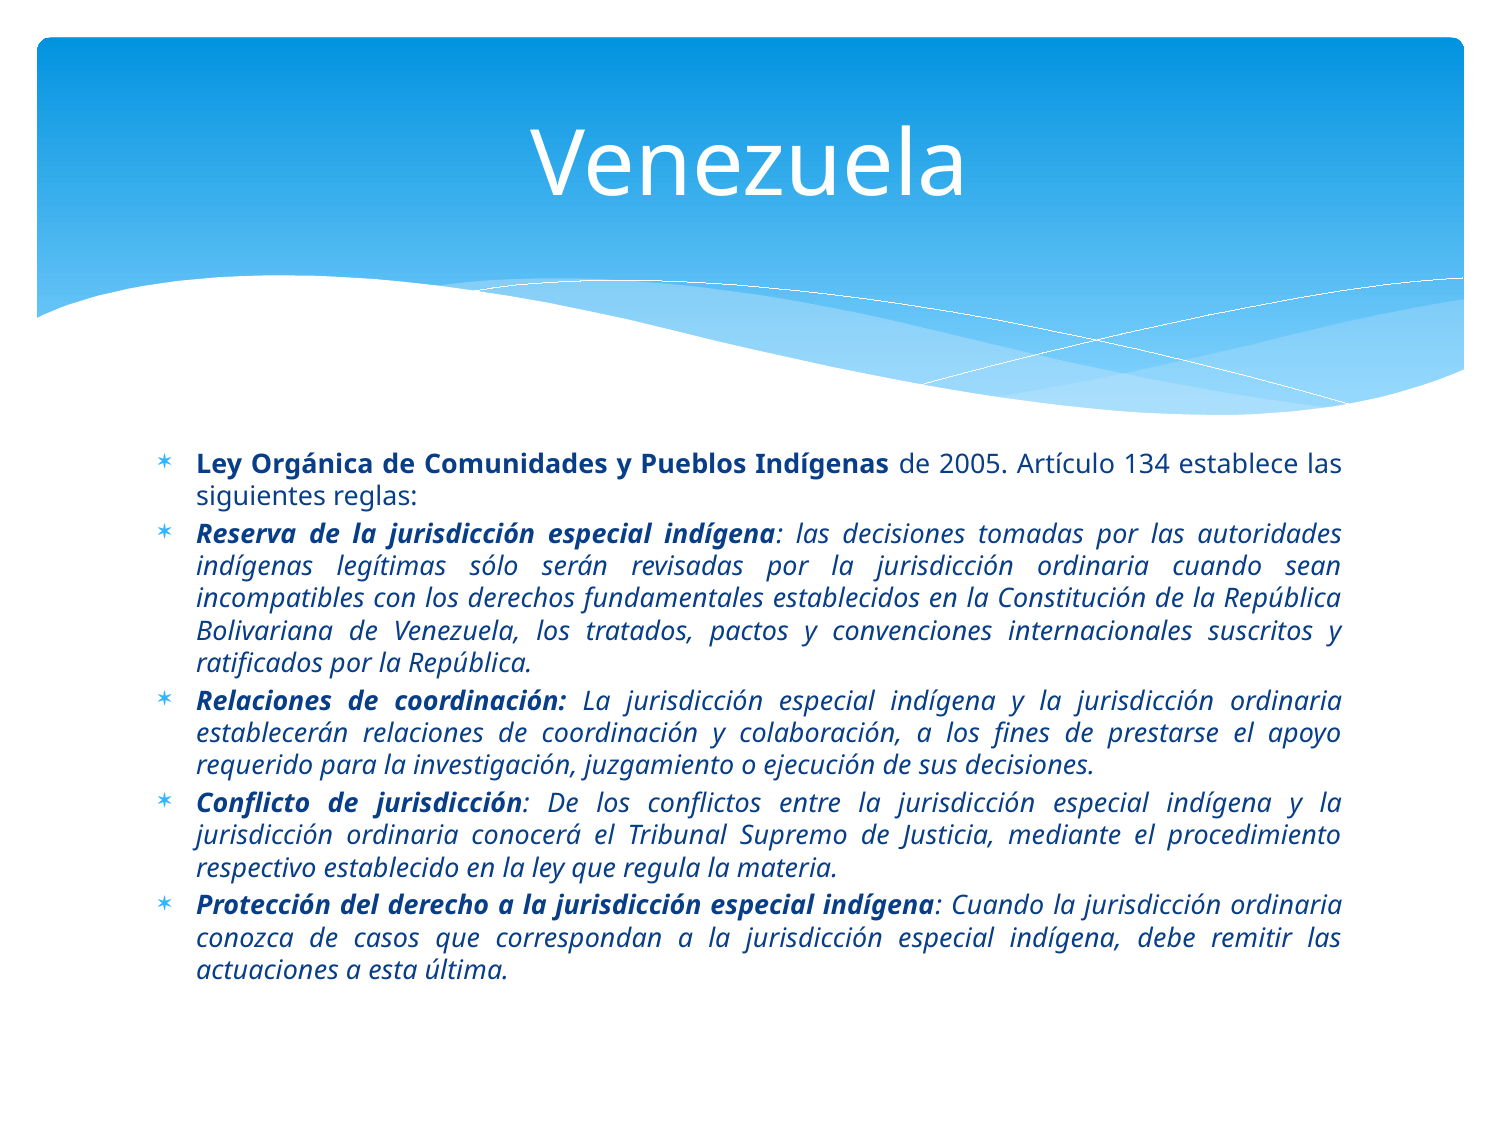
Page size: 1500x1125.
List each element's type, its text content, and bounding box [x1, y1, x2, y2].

title Venezuela [75, 55, 1425, 261]
list Ley Orgánica de Comunidades y Pueblos Indígenas de 2005. Artículo 134 establece las siguientes reglas: Reserva de la jurisdicción especial indígena: las decisiones tomadas por las autoridades indígenas legítimas sólo serán revisadas por la jurisdicción ordinaria cuando sean incompatibles con los derechos fundamentales establecidos en la Constitución de la República Bolivariana de Venezuela, los tratados, pactos y convenciones internacionales suscritos y ratificados por la República. Relaciones de coordinación: La jurisdicción especial indígena y la jurisdicción ordinaria establecerán relaciones de coordinación y colaboración, a los fines de prestarse el apoyo requerido para la investigación, juzgamiento o ejecución de sus decisiones. Conflicto de jurisdicción: De los conflictos entre la jurisdicción especial indígena y la jurisdicción ordinaria conocerá el Tribunal Supremo de Justicia, mediante el procedimiento respectivo establecido en la ley que regula la materia. Protección del derecho a la jurisdicción especial indígena: Cuando la jurisdicción ordinaria conozca de casos que correspondan a la jurisdicción especial indígena, debe remitir las actuaciones a esta última. [143, 438, 1359, 1005]
